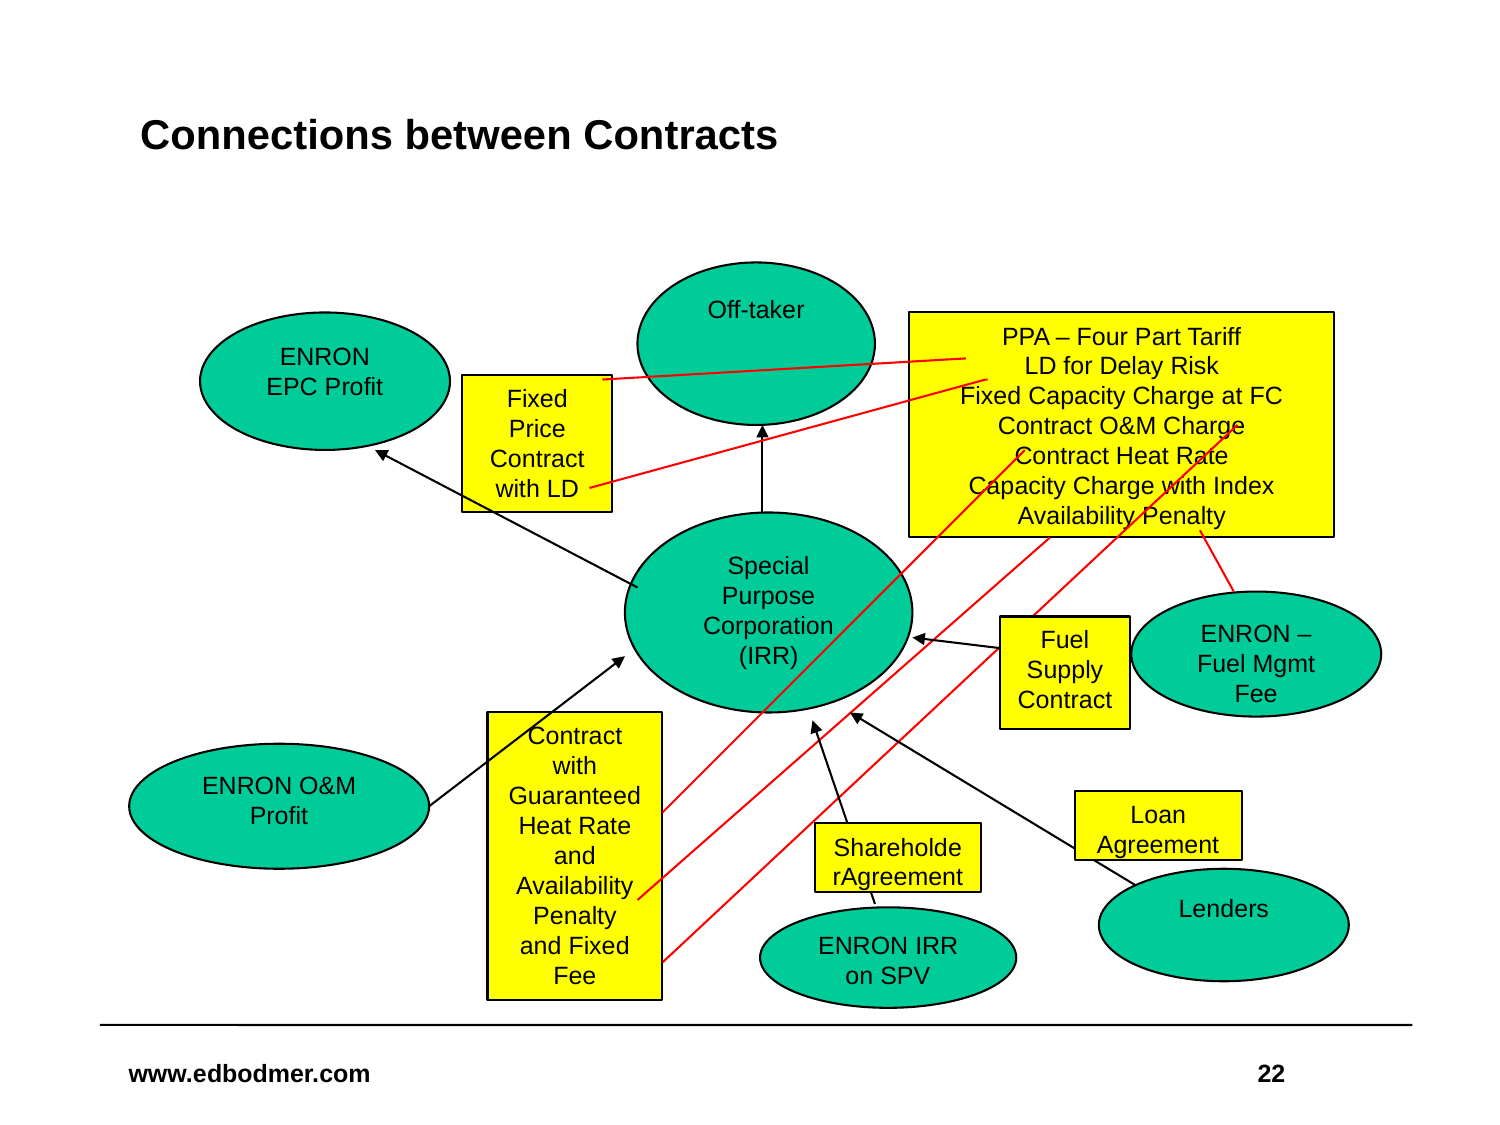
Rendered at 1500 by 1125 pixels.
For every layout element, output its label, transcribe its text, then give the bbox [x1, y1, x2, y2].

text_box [428, 655, 626, 807]
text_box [912, 637, 1067, 657]
text_box ENRON IRR on SPV [765, 972, 1011, 1008]
text_box Fixed Price Contract with LD [462, 374, 613, 448]
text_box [812, 720, 876, 905]
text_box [637, 537, 657, 901]
title Connections between Contracts [125, 99, 1288, 225]
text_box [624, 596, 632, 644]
text_box PPA – Four Part Tariff LD for Delay Risk Fixed Capacity Charge at FC Contract O&M Charge Contract Heat Rate Capacity Charge with Index Availability Penalty [909, 312, 1335, 538]
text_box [662, 424, 1238, 963]
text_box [849, 712, 1136, 886]
text_box ENRON EPC Profit [200, 312, 451, 450]
text_box Off-taker [647, 364, 872, 423]
text_box ENRON O&M Profit [129, 743, 428, 869]
text_box ENRON – Fuel Mgmt Fee [1241, 591, 1382, 717]
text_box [374, 449, 638, 588]
text_box Off-taker [637, 262, 875, 376]
text_box Lenders [1155, 869, 1349, 982]
text_box Contract with Guaranteed Heat Rate and Availability Penalty and Fixed Fee [487, 712, 663, 1000]
